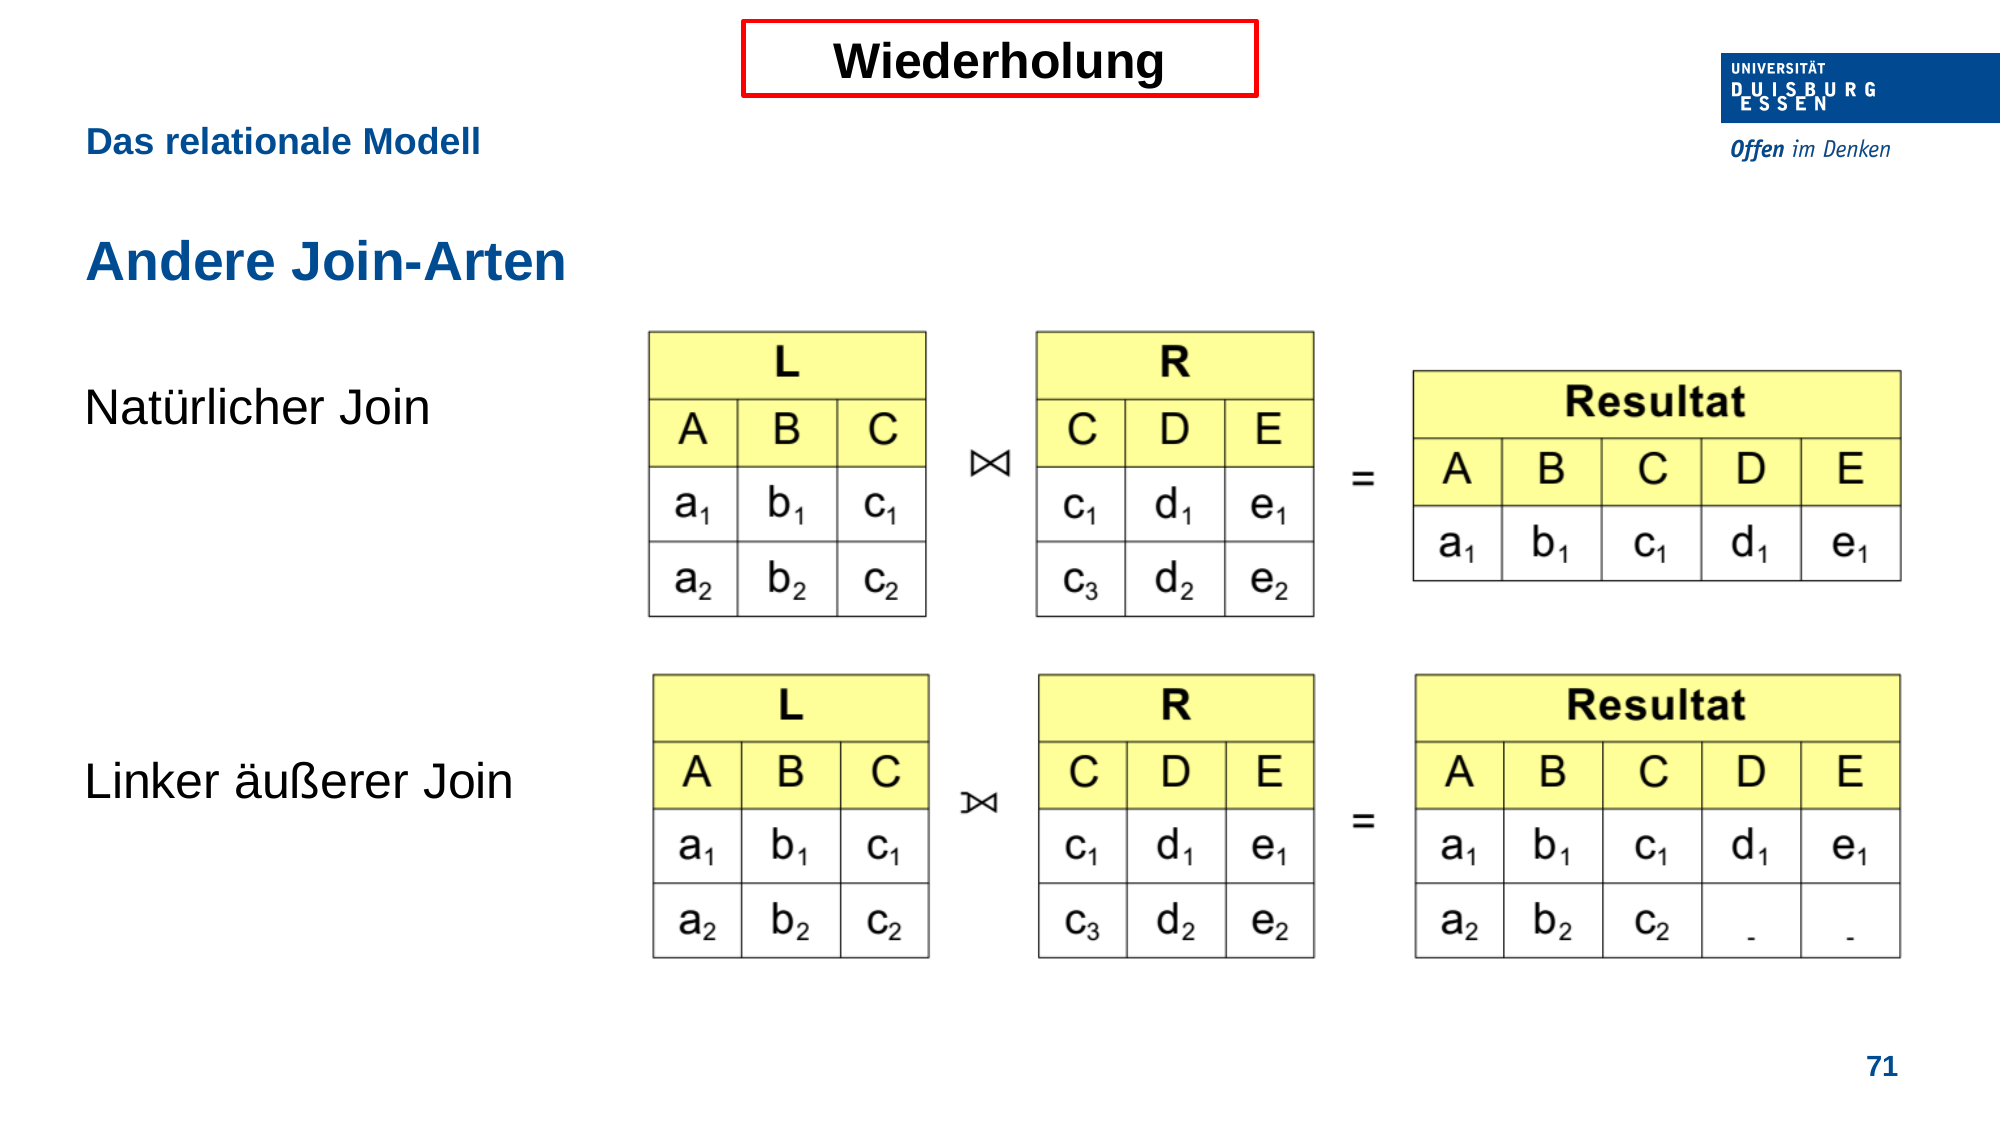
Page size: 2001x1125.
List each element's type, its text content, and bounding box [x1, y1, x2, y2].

slide_number 71 [1677, 1039, 1914, 1081]
picture [636, 316, 1912, 634]
picture [636, 662, 1912, 975]
picture [1721, 53, 2000, 162]
list Das relationale Modell [85, 121, 1696, 163]
text_box Wiederholung [743, 21, 1257, 96]
list Natürlicher Join Linker äußerer Join [84, 373, 1783, 975]
list Andere Join-Arten [85, 225, 1696, 301]
